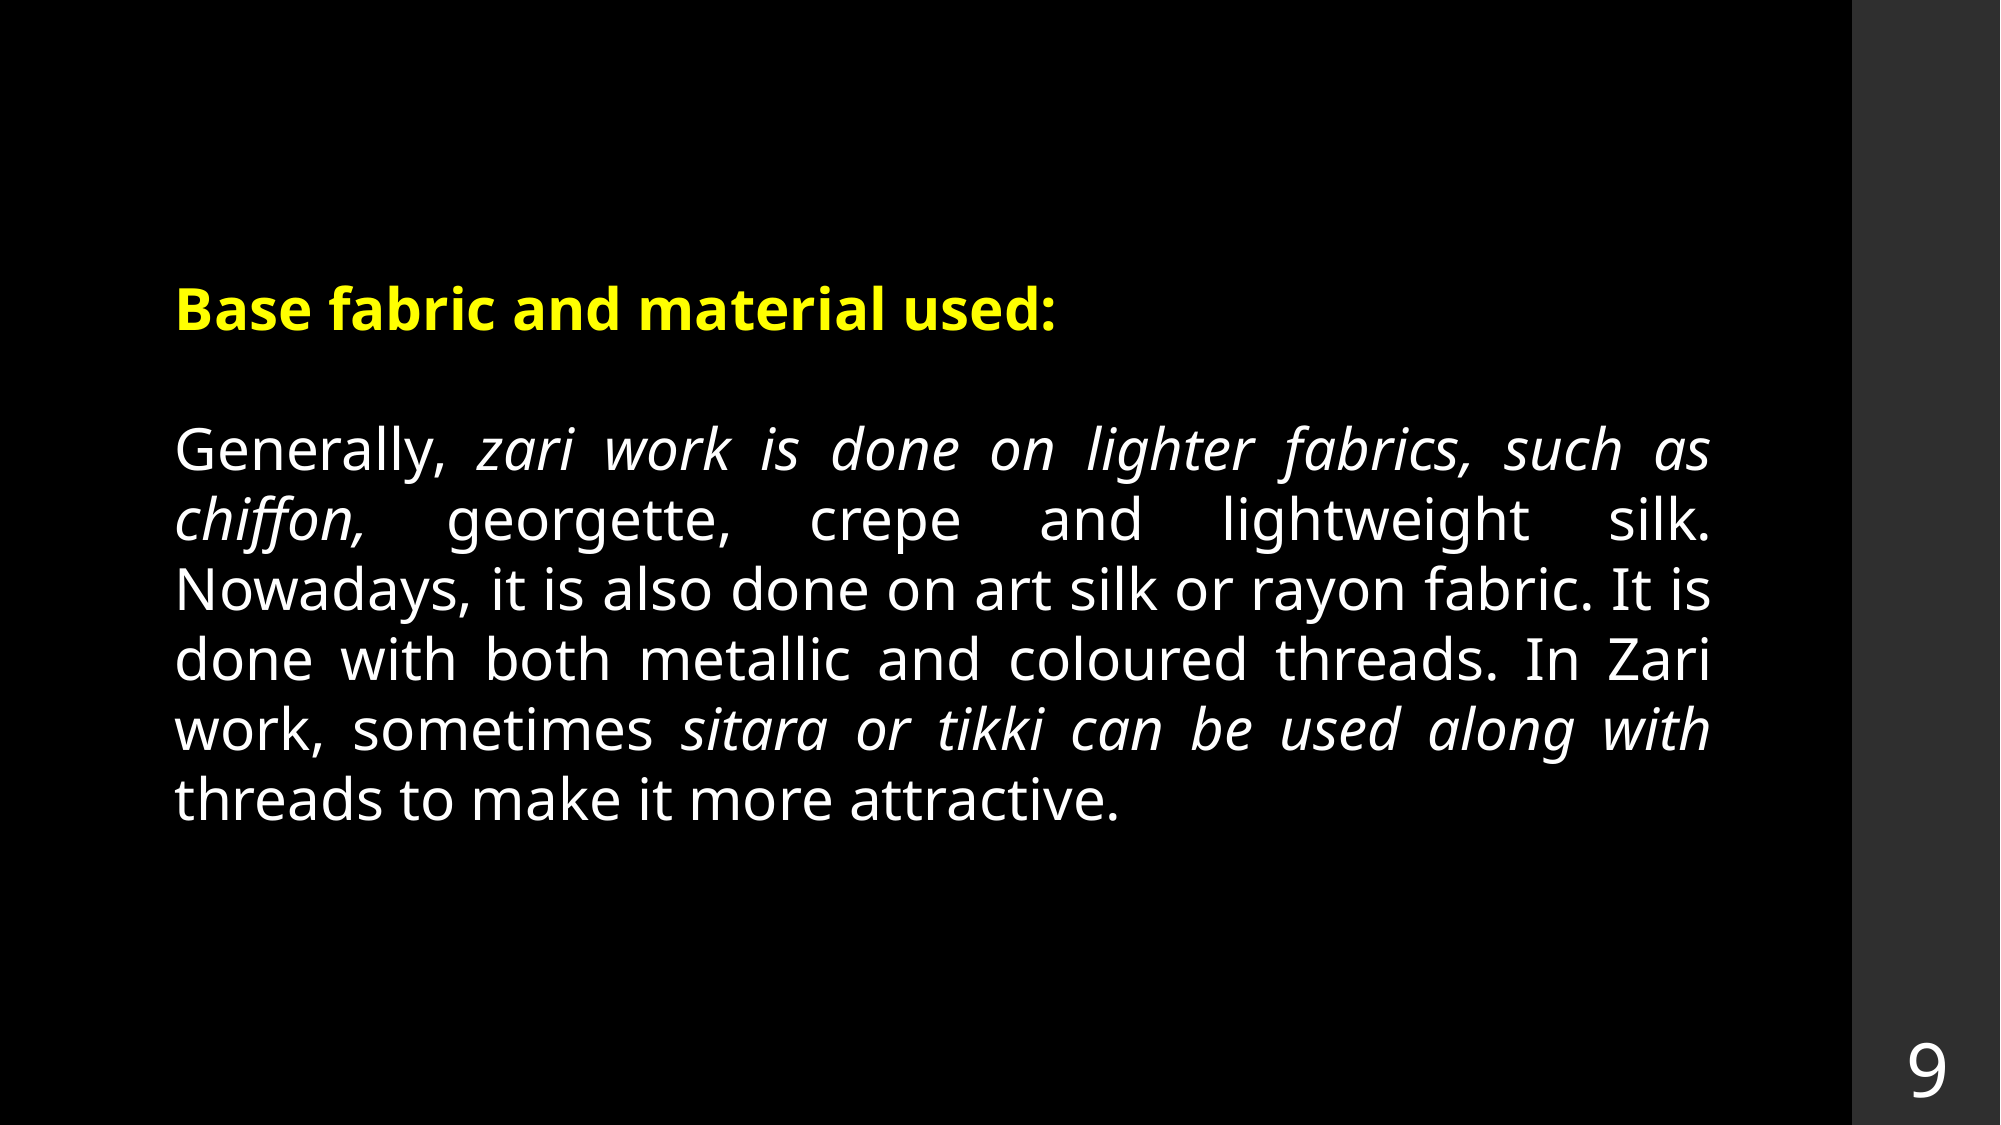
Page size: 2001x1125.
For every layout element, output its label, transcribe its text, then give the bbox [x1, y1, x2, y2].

list Base fabric and material used: Generally, zari work is done on lighter fabrics, such as chiffon, georgette, crepe and lightweight silk. Nowadays, it is also done on art silk or rayon fabric. It is done with both metallic and coloured threads. In Zari work, sometimes sitara or tikki can be used along with threads to make it more attractive. [174, 272, 1713, 838]
slide_number 9 [1902, 1022, 1953, 1125]
